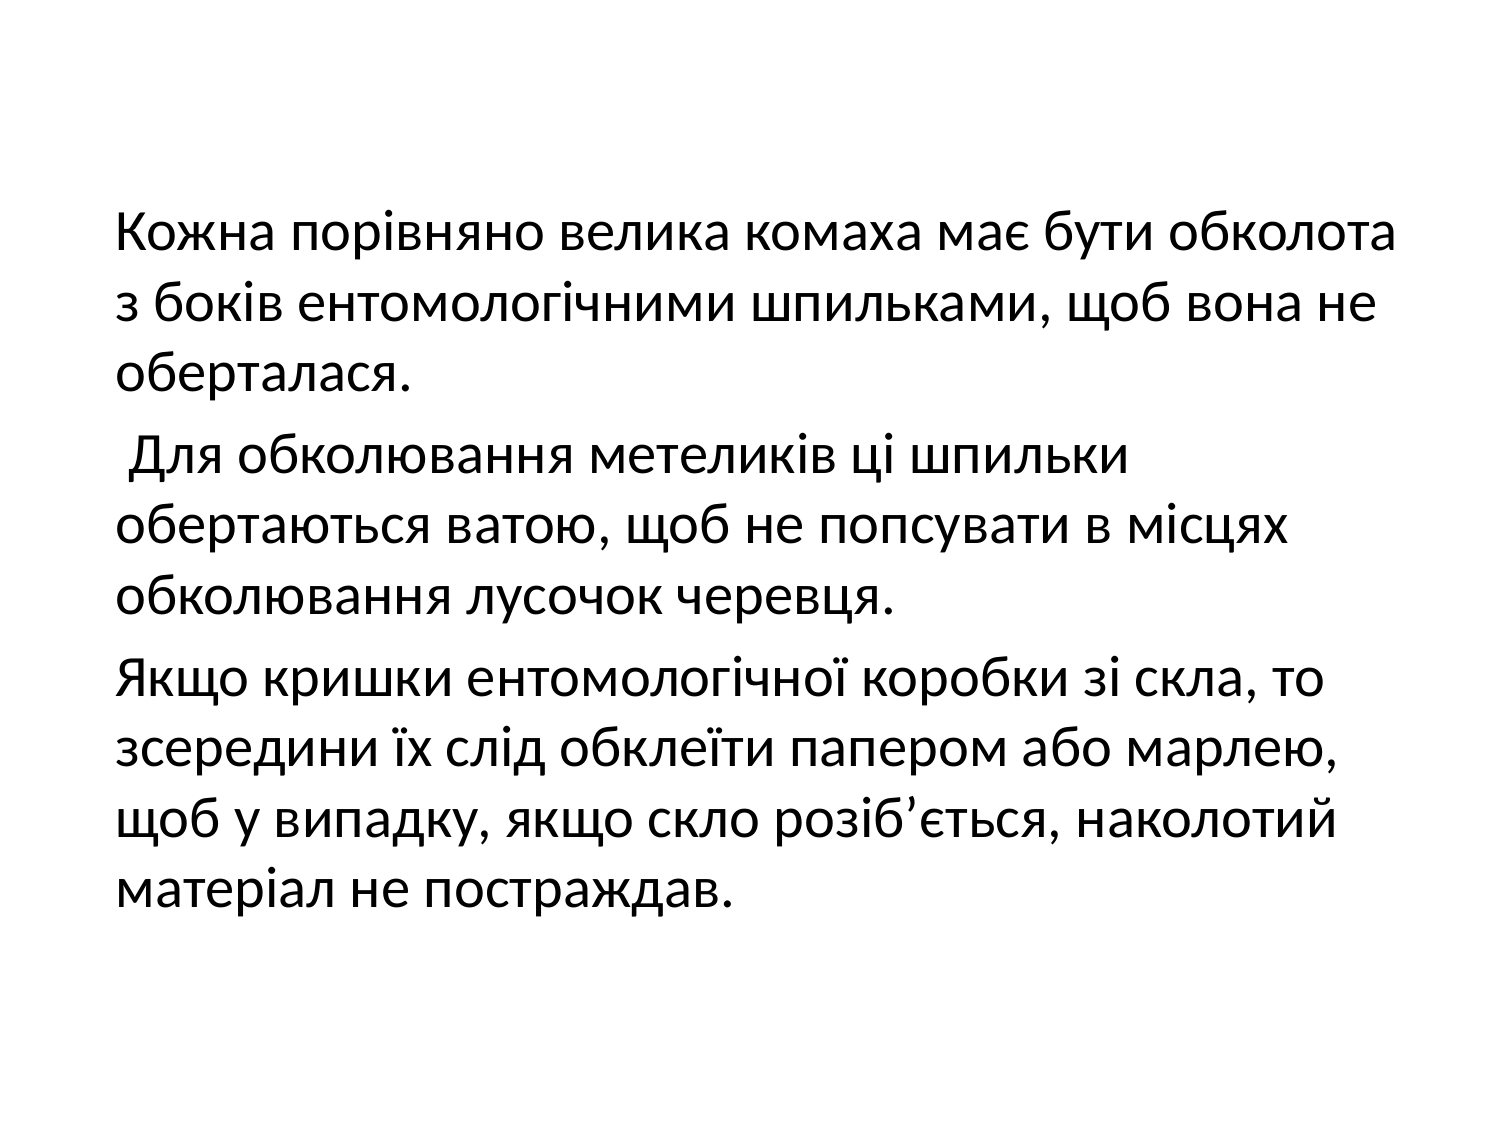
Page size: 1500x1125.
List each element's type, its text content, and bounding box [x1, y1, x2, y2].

list Кожна порівняно велика комаха має бути обколота з боків ентомологічними шпильками, щоб вона не оберталася. Для обколювання метеликів ці шпильки обертаються ватою, щоб не попсувати в місцях обколювання лусочок черевця. Якщо кришки ентомологічної коробки зі скла, то зсередини їх слід обклеїти папером або марлею, щоб у випадку, якщо скло розіб’ється, наколотий матеріал не постраждав. [100, 184, 1451, 927]
